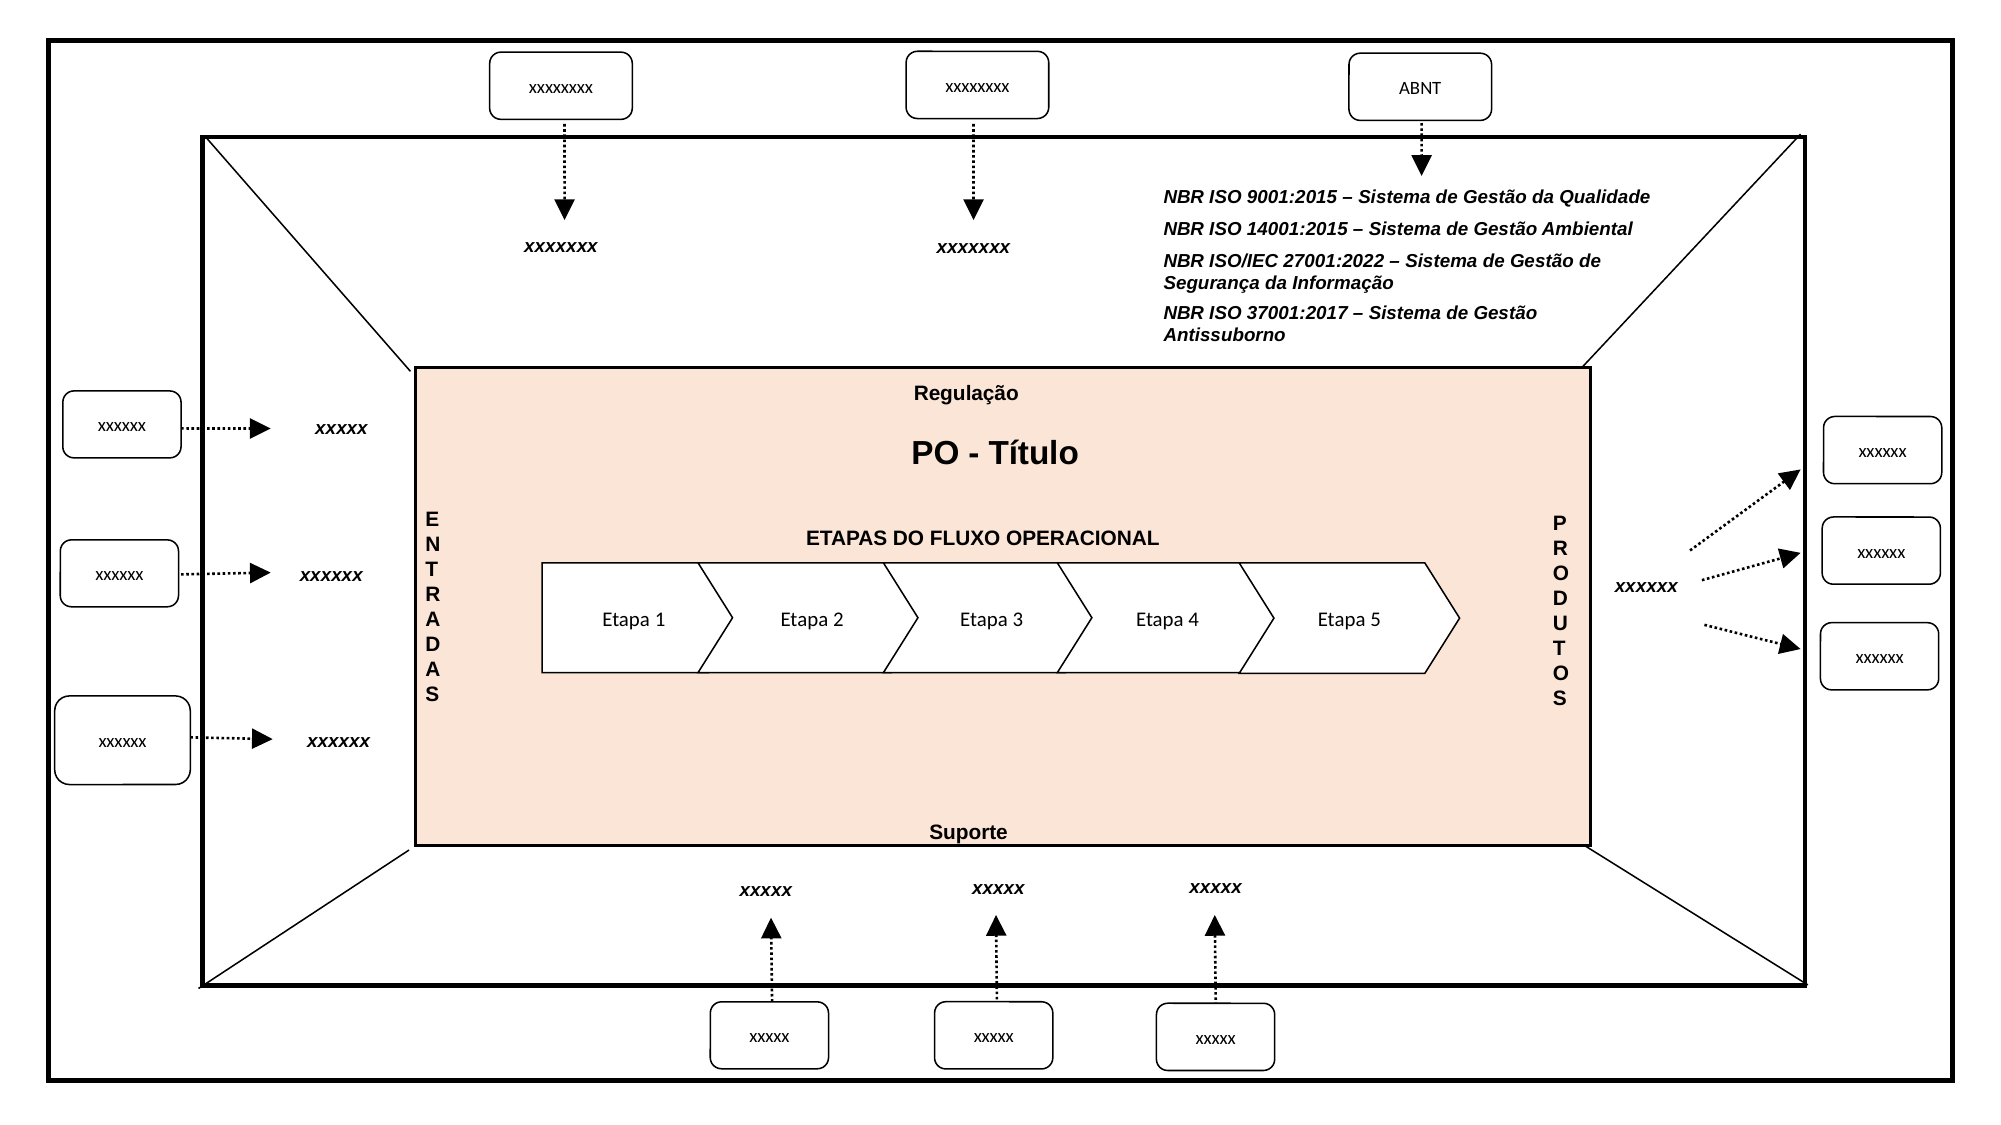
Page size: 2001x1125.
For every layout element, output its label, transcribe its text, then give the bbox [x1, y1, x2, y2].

text_box PRODUTOS [1550, 507, 1561, 711]
text_box [1754, 469, 1801, 504]
text_box xxxxxxxx [489, 52, 633, 120]
text_box NBR ISO 9001:2015 – Sistema de Gestão da Qualidade NBR ISO 14001:2015 – Sistema de Gestão Ambiental NBR ISO/IEC 27001:2022 – Sistema de Gestão de Segurança da Informação NBR ISO 37001:2017 – Sistema de Gestão Antissuborno [1160, 183, 1678, 348]
text_box Etapa 3 [883, 562, 1091, 673]
text_box ENTRADAS [422, 504, 436, 707]
text_box Etapa 5 [1239, 562, 1460, 674]
text_box Etapa 2 [698, 562, 917, 673]
text_box xxxxxxxx [906, 51, 1049, 119]
text_box [1772, 548, 1801, 569]
text_box Regulação [897, 378, 1035, 406]
text_box xxxxx [893, 874, 1104, 900]
text_box xxxxxx [54, 695, 191, 785]
text_box PO - Título [406, 429, 1584, 473]
text_box [247, 418, 271, 439]
text_box [241, 562, 271, 584]
text_box Etapa 4 [1057, 562, 1273, 673]
text_box xxxxx [710, 1001, 829, 1069]
text_box xxxxxx [1820, 622, 1939, 690]
text_box xxxxxx [62, 390, 182, 458]
text_box [48, 40, 1953, 1081]
text_box [202, 136, 1806, 986]
text_box xxxxxx [1823, 416, 1942, 484]
text_box [250, 728, 272, 749]
text_box xxxxxx [60, 539, 179, 607]
text_box Suporte [926, 817, 1021, 845]
text_box xxxxxx [1822, 516, 1941, 585]
text_box xxxxxx [1578, 572, 1714, 598]
text_box Etapa 1 [542, 562, 732, 673]
text_box [1411, 154, 1432, 176]
text_box ETAPAS DO FLUXO OPERACIONAL [803, 523, 1175, 552]
text_box xxxxx [1140, 873, 1291, 899]
text_box [554, 197, 575, 221]
text_box xxxxxxx [397, 232, 724, 259]
text_box ABNT [1348, 53, 1492, 121]
text_box xxxxx [270, 414, 413, 440]
text_box [1777, 633, 1801, 654]
text_box [415, 367, 1591, 846]
text_box [963, 197, 984, 221]
text_box xxxxxxx [847, 233, 1100, 260]
text_box xxxxxx [259, 561, 404, 587]
text_box xxxxxx [272, 727, 405, 753]
text_box xxxxx [1156, 1003, 1275, 1071]
text_box xxxxx [650, 876, 882, 902]
text_box xxxxx [934, 1001, 1053, 1069]
